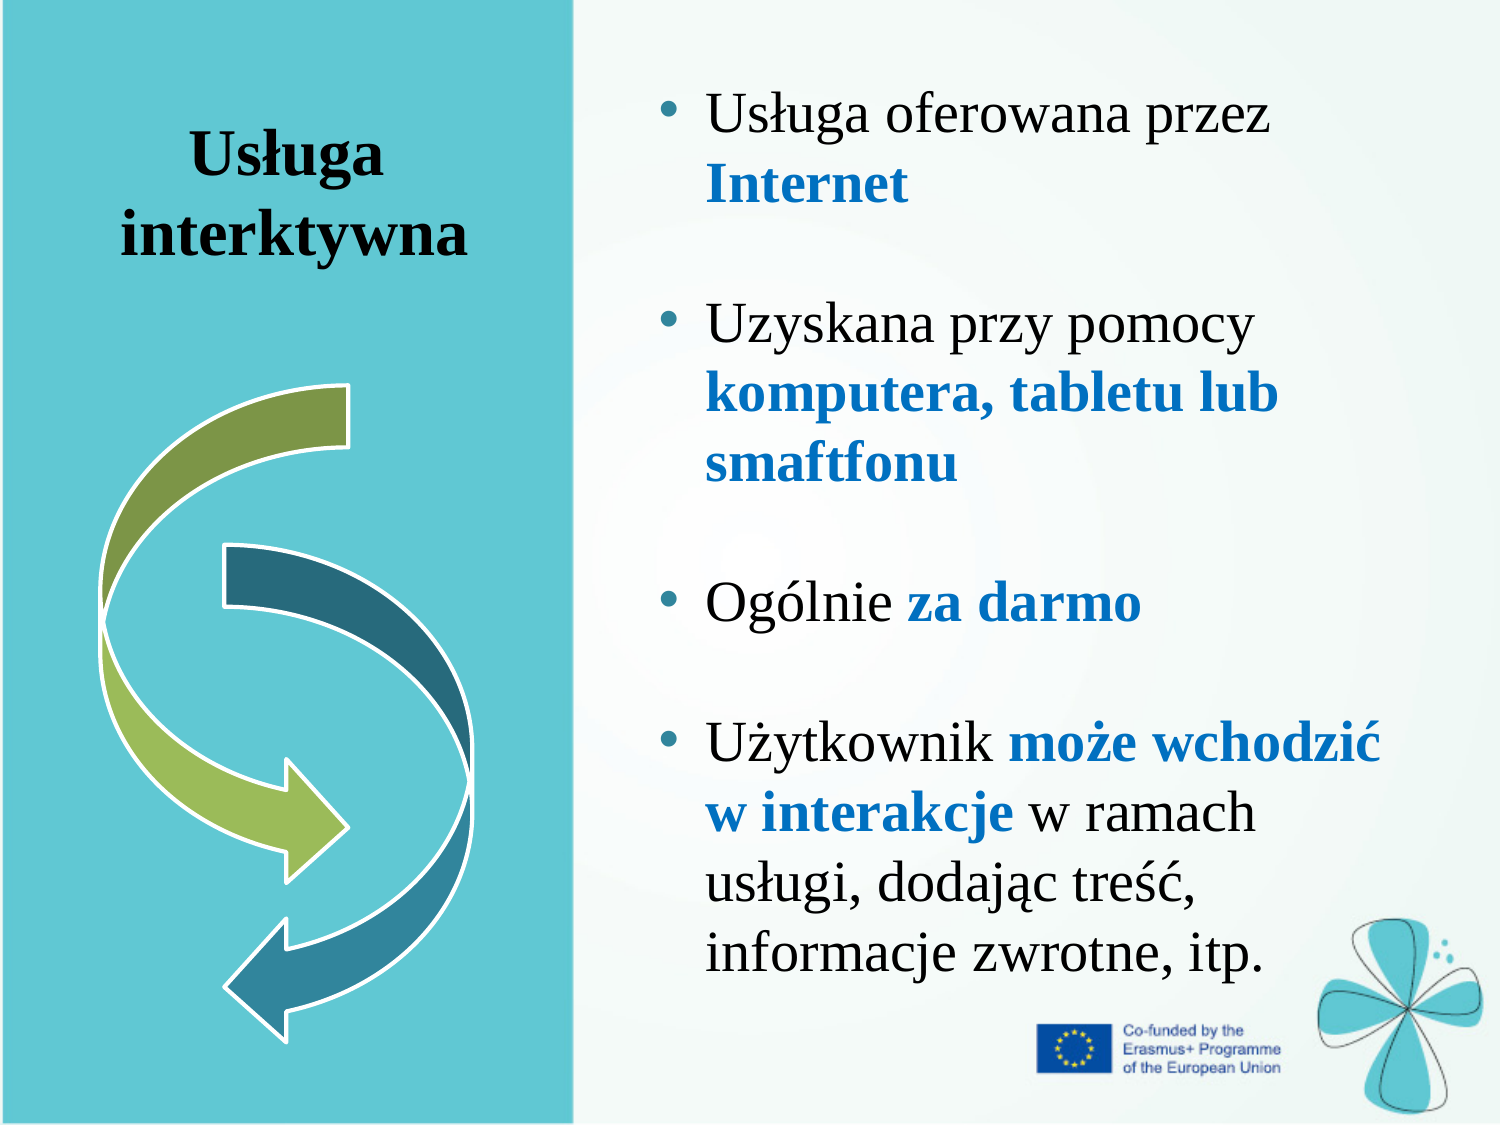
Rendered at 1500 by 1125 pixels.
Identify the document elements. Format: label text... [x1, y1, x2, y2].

text_box [222, 542, 475, 1045]
text_box Usługa interktywna [29, 101, 561, 277]
text_box Usługa oferowana przez Internet Uzyskana przy pomocy komputera, tabletu lub smaftfonu Ogólnie za darmo Użytkownik może wchodzić w interakcje w ramach usługi, dodając treść, informacje zwrotne, itp. [643, 66, 1437, 1016]
picture [0, 0, 1500, 1125]
text_box [98, 383, 351, 885]
